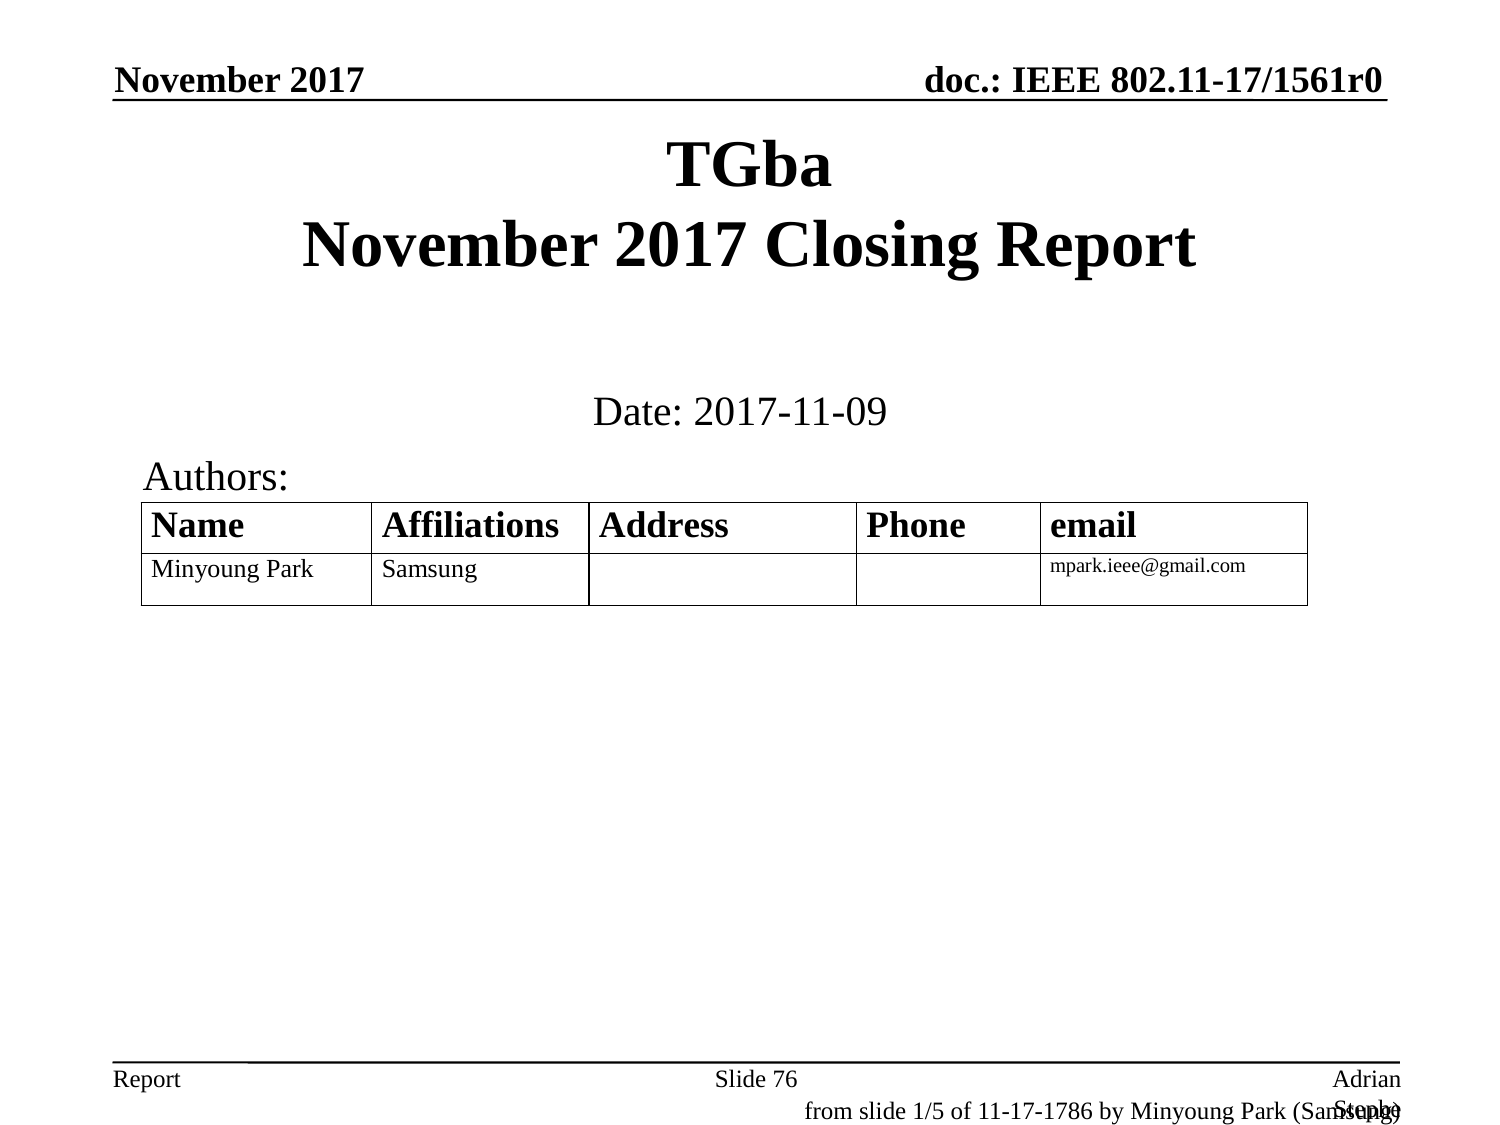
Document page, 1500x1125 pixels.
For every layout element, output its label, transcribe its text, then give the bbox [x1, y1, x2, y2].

text_box Date: 2017-11-09 [102, 376, 1378, 442]
title TGba November 2017 Closing Report [112, 112, 1388, 288]
text_box Authors: [127, 441, 366, 501]
footer Adrian Stephens, Intel Corporation [1324, 1061, 1402, 1087]
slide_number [114, 54, 374, 101]
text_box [127, 501, 1335, 944]
text_box from slide 1/5 of 11-17-1786 by Minyoung Park (Samsung) [343, 1087, 1417, 1125]
slide_number Slide 76 [711, 1061, 801, 1093]
